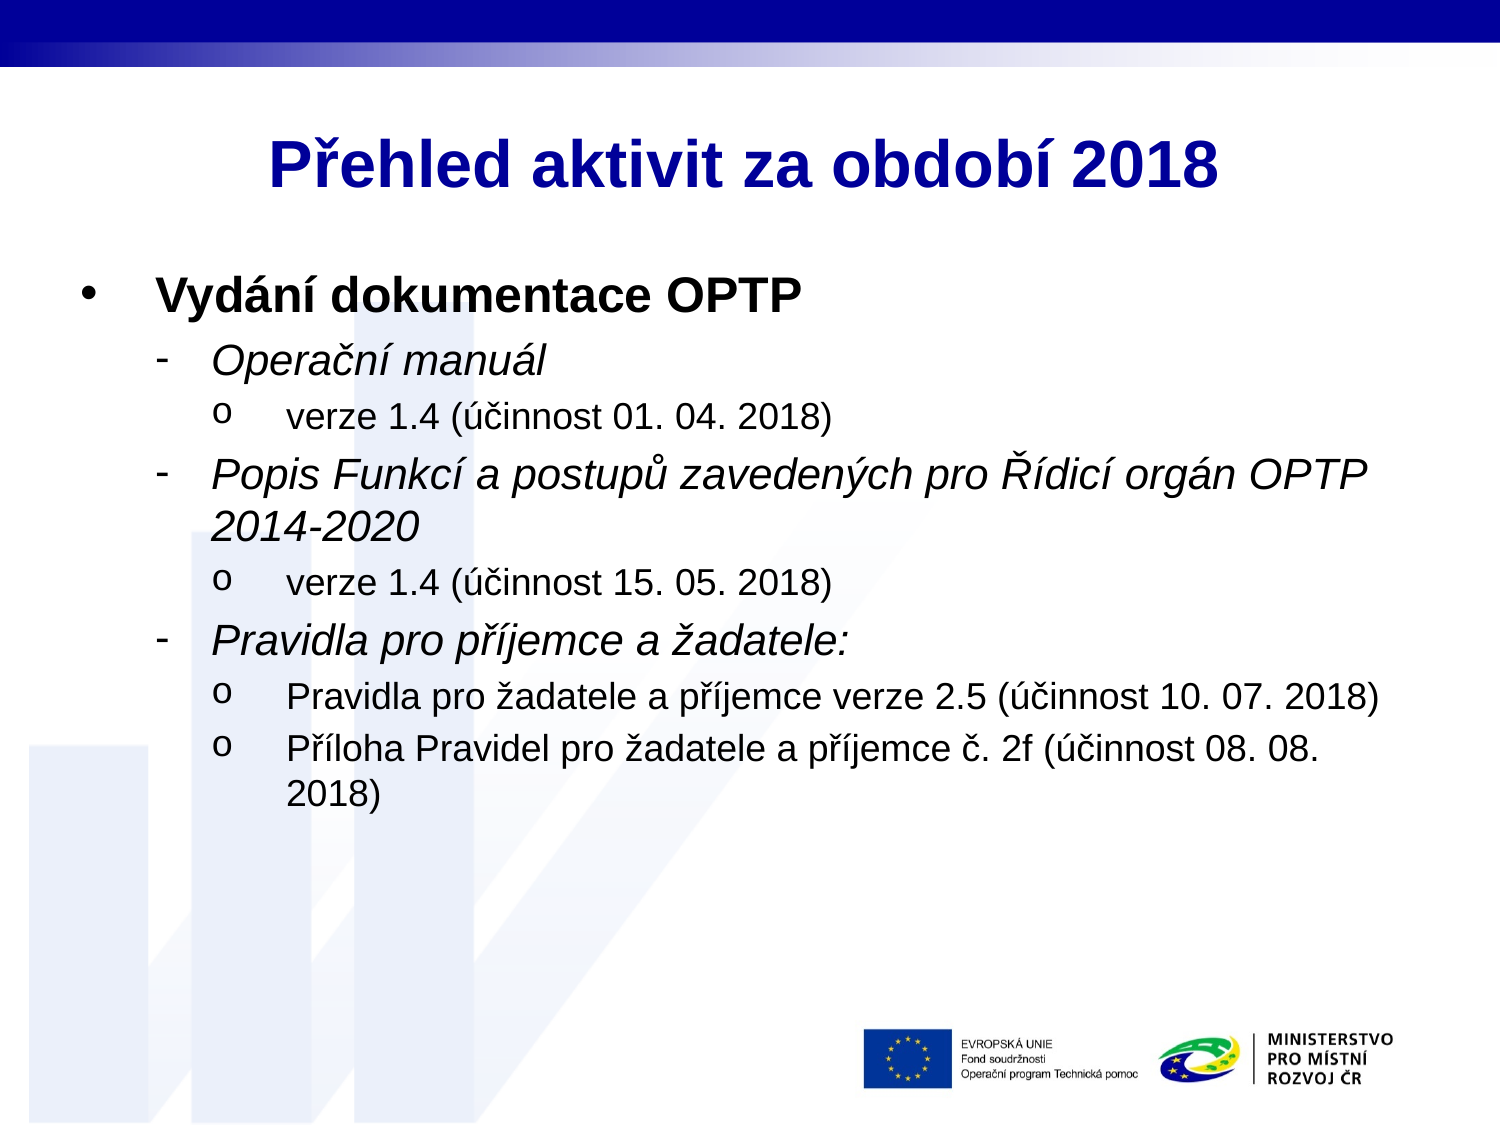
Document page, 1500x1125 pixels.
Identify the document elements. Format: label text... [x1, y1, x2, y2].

picture [29, 302, 1412, 1125]
list Vydání dokumentace OPTP Operační manuál verze 1.4 (účinnost 01. 04. 2018) Popis Funkcí a postupů zavedených pro Řídicí orgán OPTP 2014-2020 verze 1.4 (účinnost 15. 05. 2018) Pravidla pro příjemce a žadatele: Pravidla pro žadatele a příjemce verze 2.5 (účinnost 10. 07. 2018) Příloha Pravidel pro žadatele a příjemce č. 2f (účinnost 08. 08. 2018) [64, 255, 1425, 1012]
title Přehled aktivit za období 2018 [64, 113, 1425, 197]
